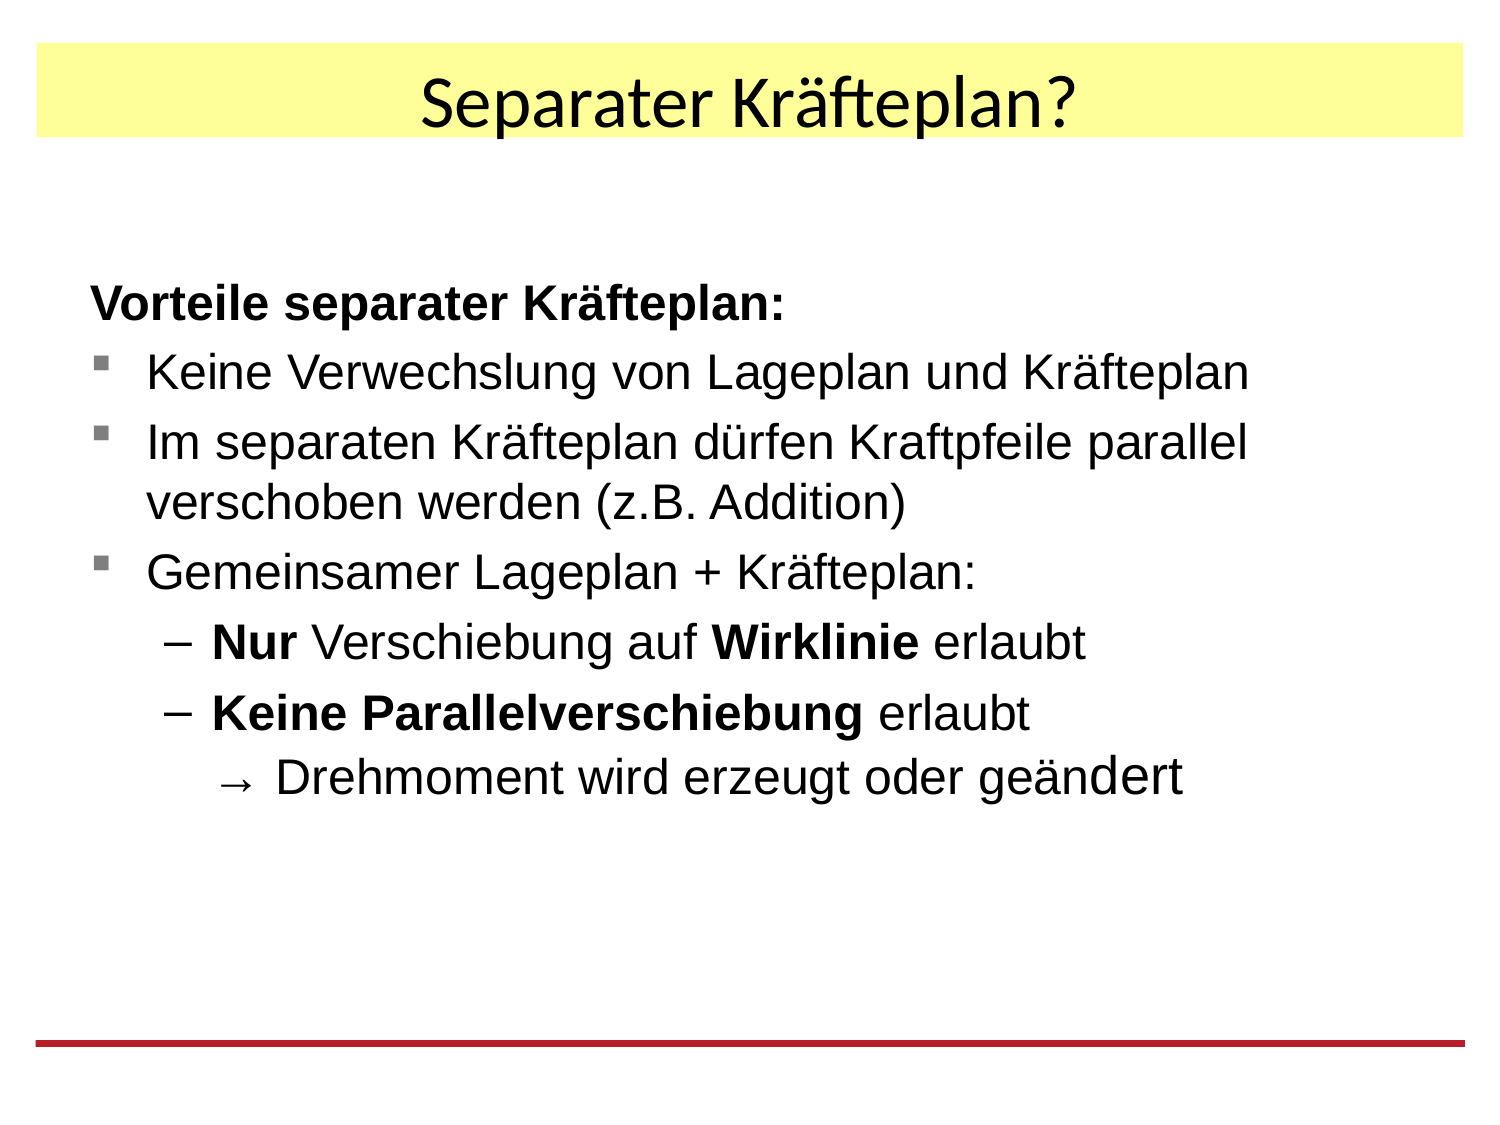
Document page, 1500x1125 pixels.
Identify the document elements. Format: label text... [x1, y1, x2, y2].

list Vorteile separater Kräfteplan: Keine Verwechslung von Lageplan und Kräfteplan Im separaten Kräfteplan dürfen Kraftpfeile parallel verschoben werden (z.B. Addition) Gemeinsamer Lageplan + Kräfteplan: Nur Verschiebung auf Wirklinie erlaubt Keine Parallelverschiebung erlaubt → Drehmoment wird erzeugt oder geändert [75, 262, 1425, 1005]
title Separater Kräfteplan? [75, 45, 1425, 233]
